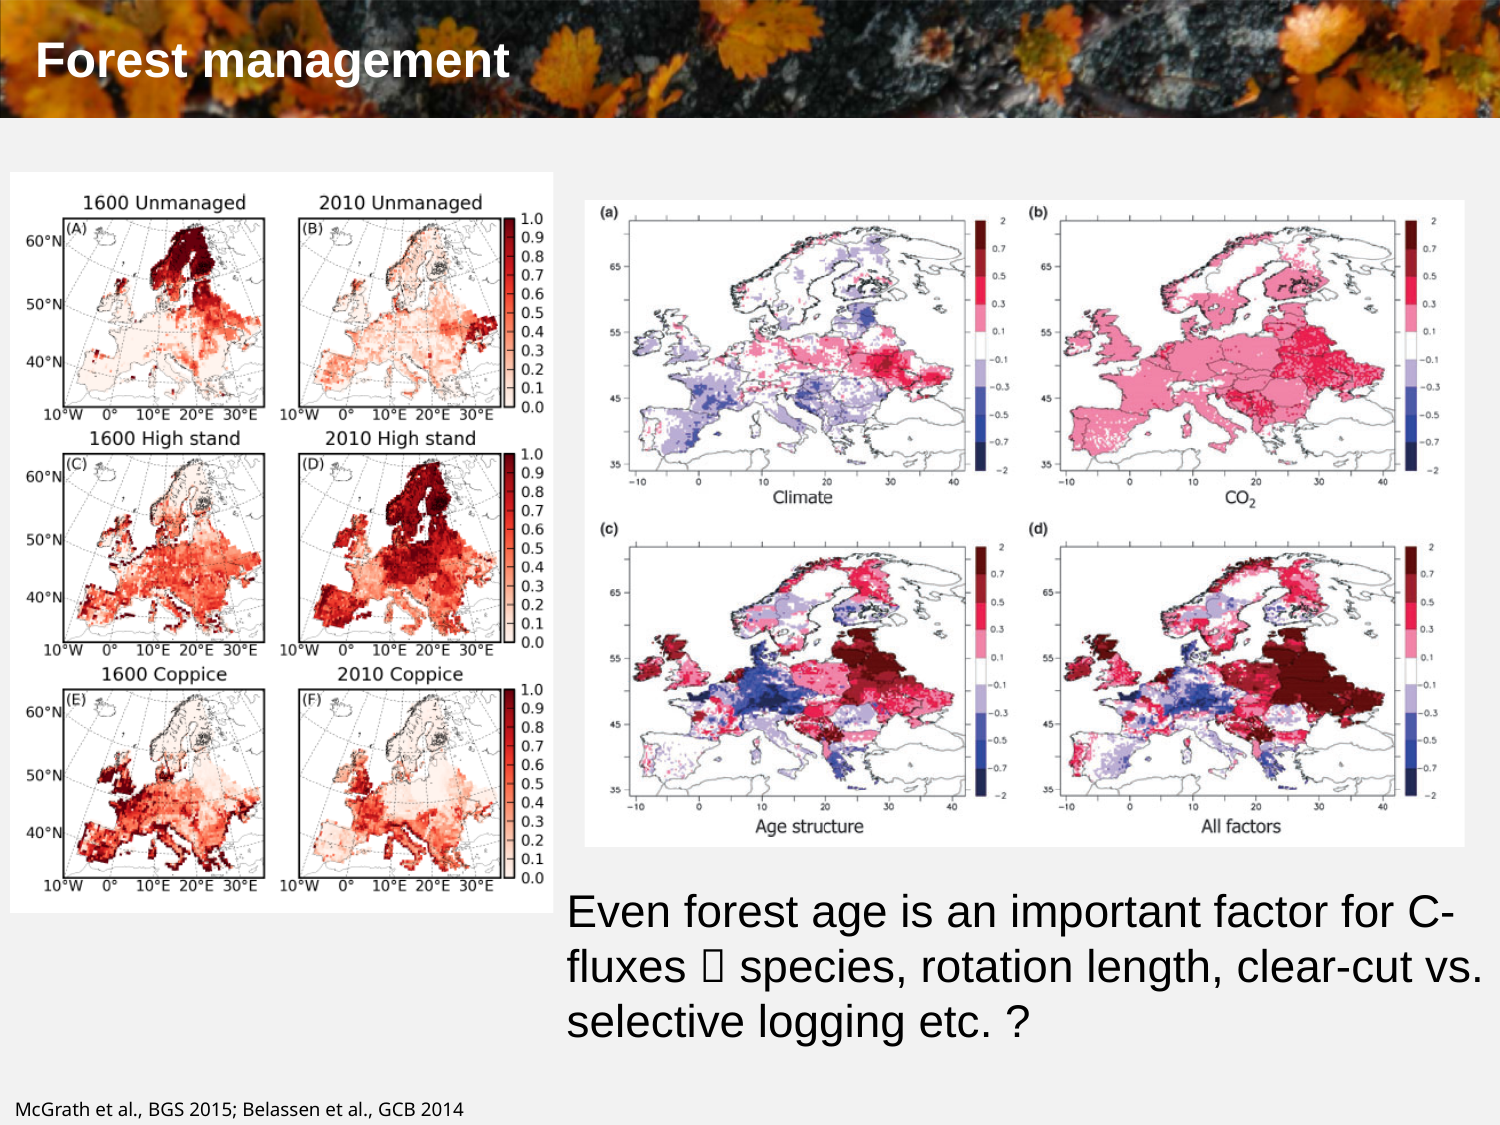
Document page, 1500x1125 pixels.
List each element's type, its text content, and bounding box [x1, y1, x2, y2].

picture [584, 0, 1465, 847]
picture [10, 172, 554, 913]
text_box McGrath et al., BGS 2015; Belassen et al., GCB 2014 [0, 1090, 774, 1118]
text_box Even forest age is an important factor for C-fluxes  species, rotation length, clear-cut vs. selective logging etc. ? [551, 874, 1500, 1125]
text_box Forest management [20, 19, 526, 95]
